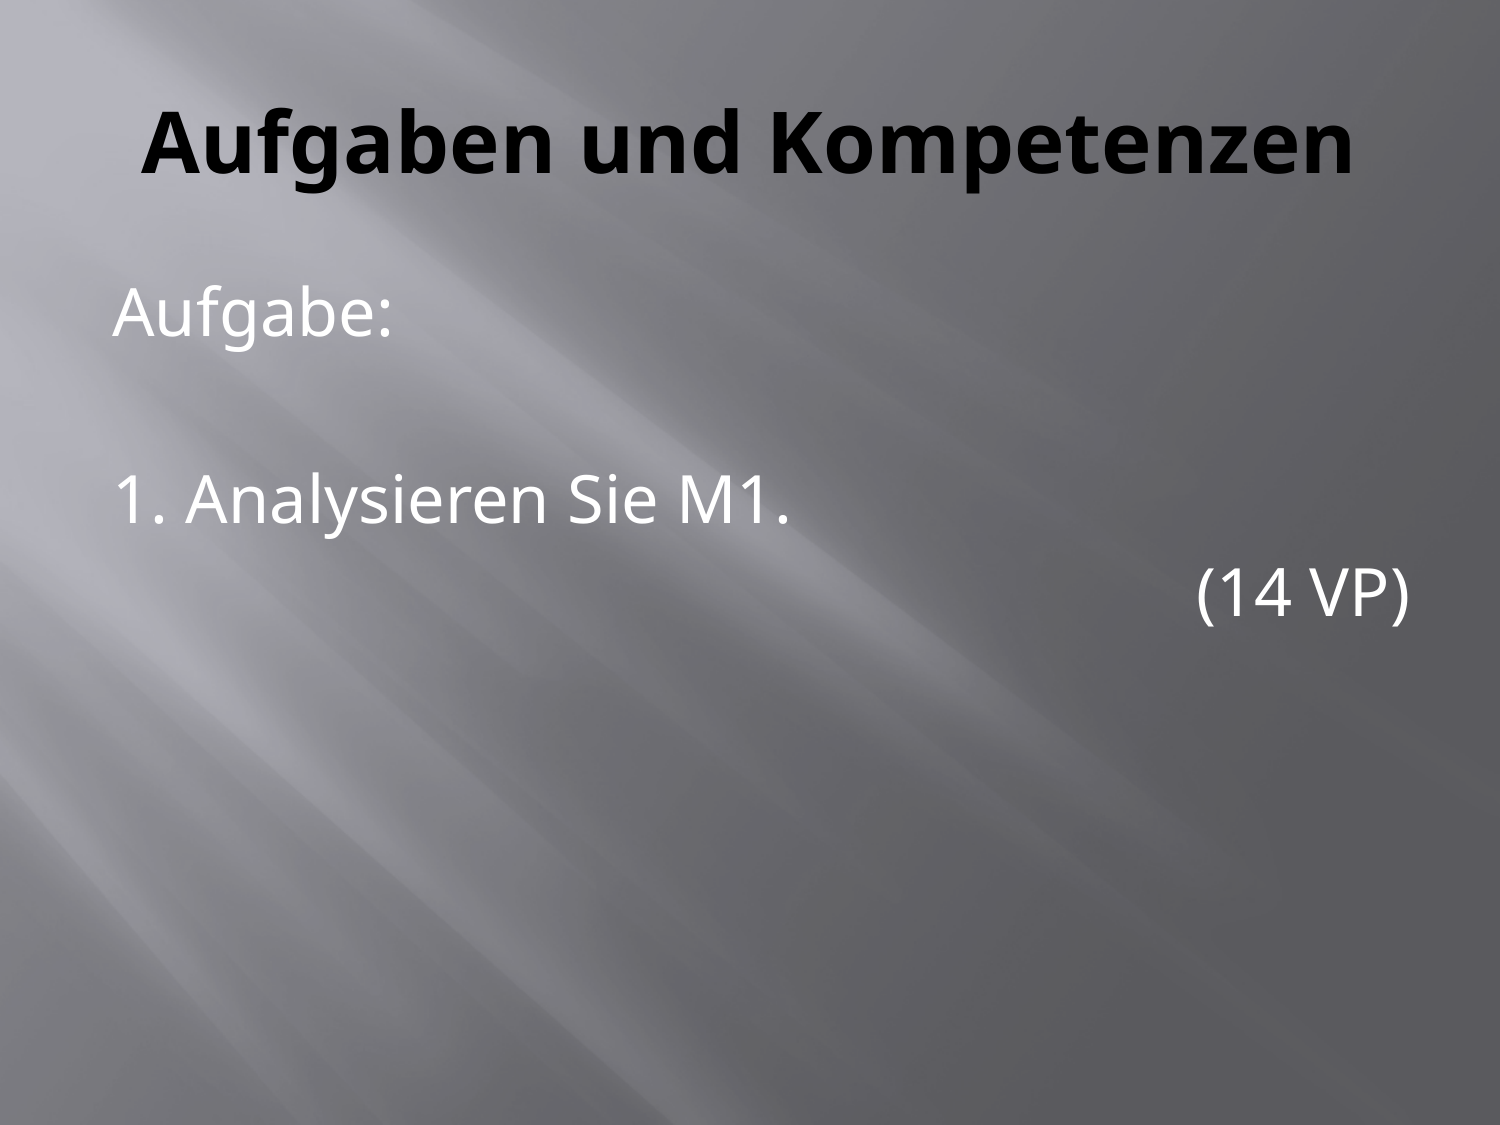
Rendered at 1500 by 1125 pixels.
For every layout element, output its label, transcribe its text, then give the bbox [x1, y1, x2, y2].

title Aufgaben und Kompetenzen [75, 45, 1425, 233]
list Aufgabe: 1. Analysieren Sie M1. (14 VP) [75, 262, 1425, 1035]
